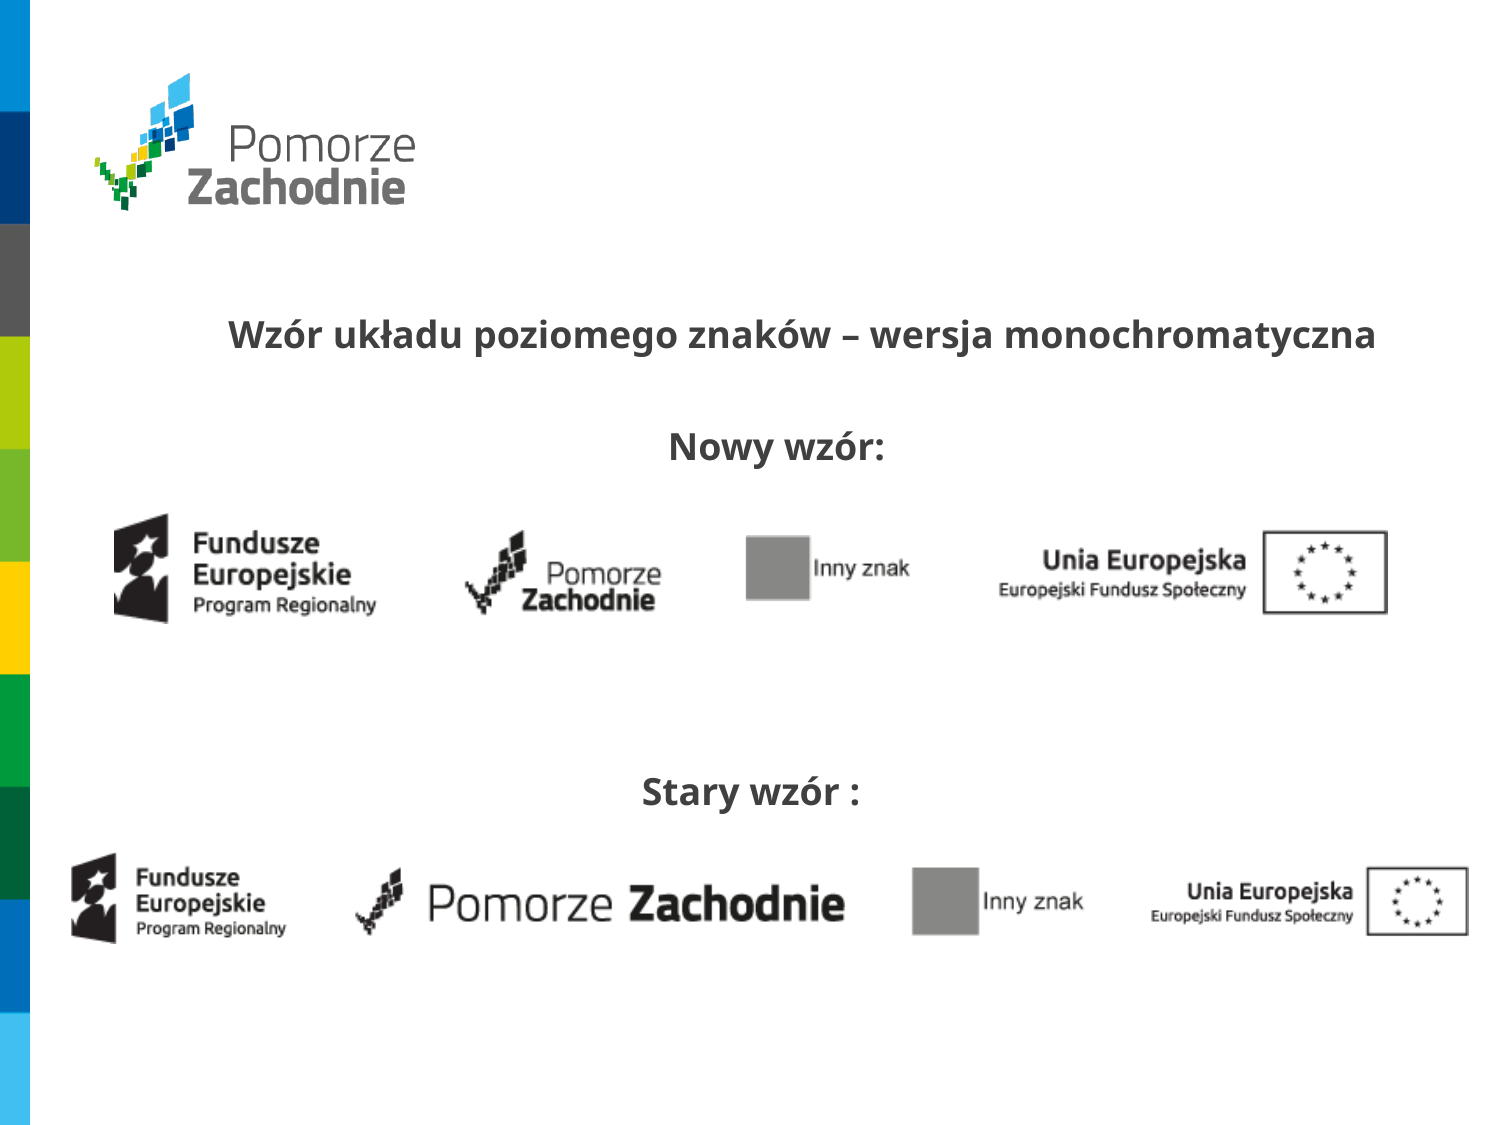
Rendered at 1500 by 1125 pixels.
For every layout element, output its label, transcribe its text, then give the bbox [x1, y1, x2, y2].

picture [0, 1014, 30, 1125]
picture [0, 112, 30, 1011]
picture [86, 64, 423, 216]
text_box Nowy wzór: [653, 415, 900, 475]
picture [70, 852, 1469, 944]
picture [114, 513, 1389, 625]
text_box Wzór układu poziomego znaków – wersja monochromatyczna [138, 303, 1469, 364]
text_box Stary wzór : [627, 760, 876, 821]
